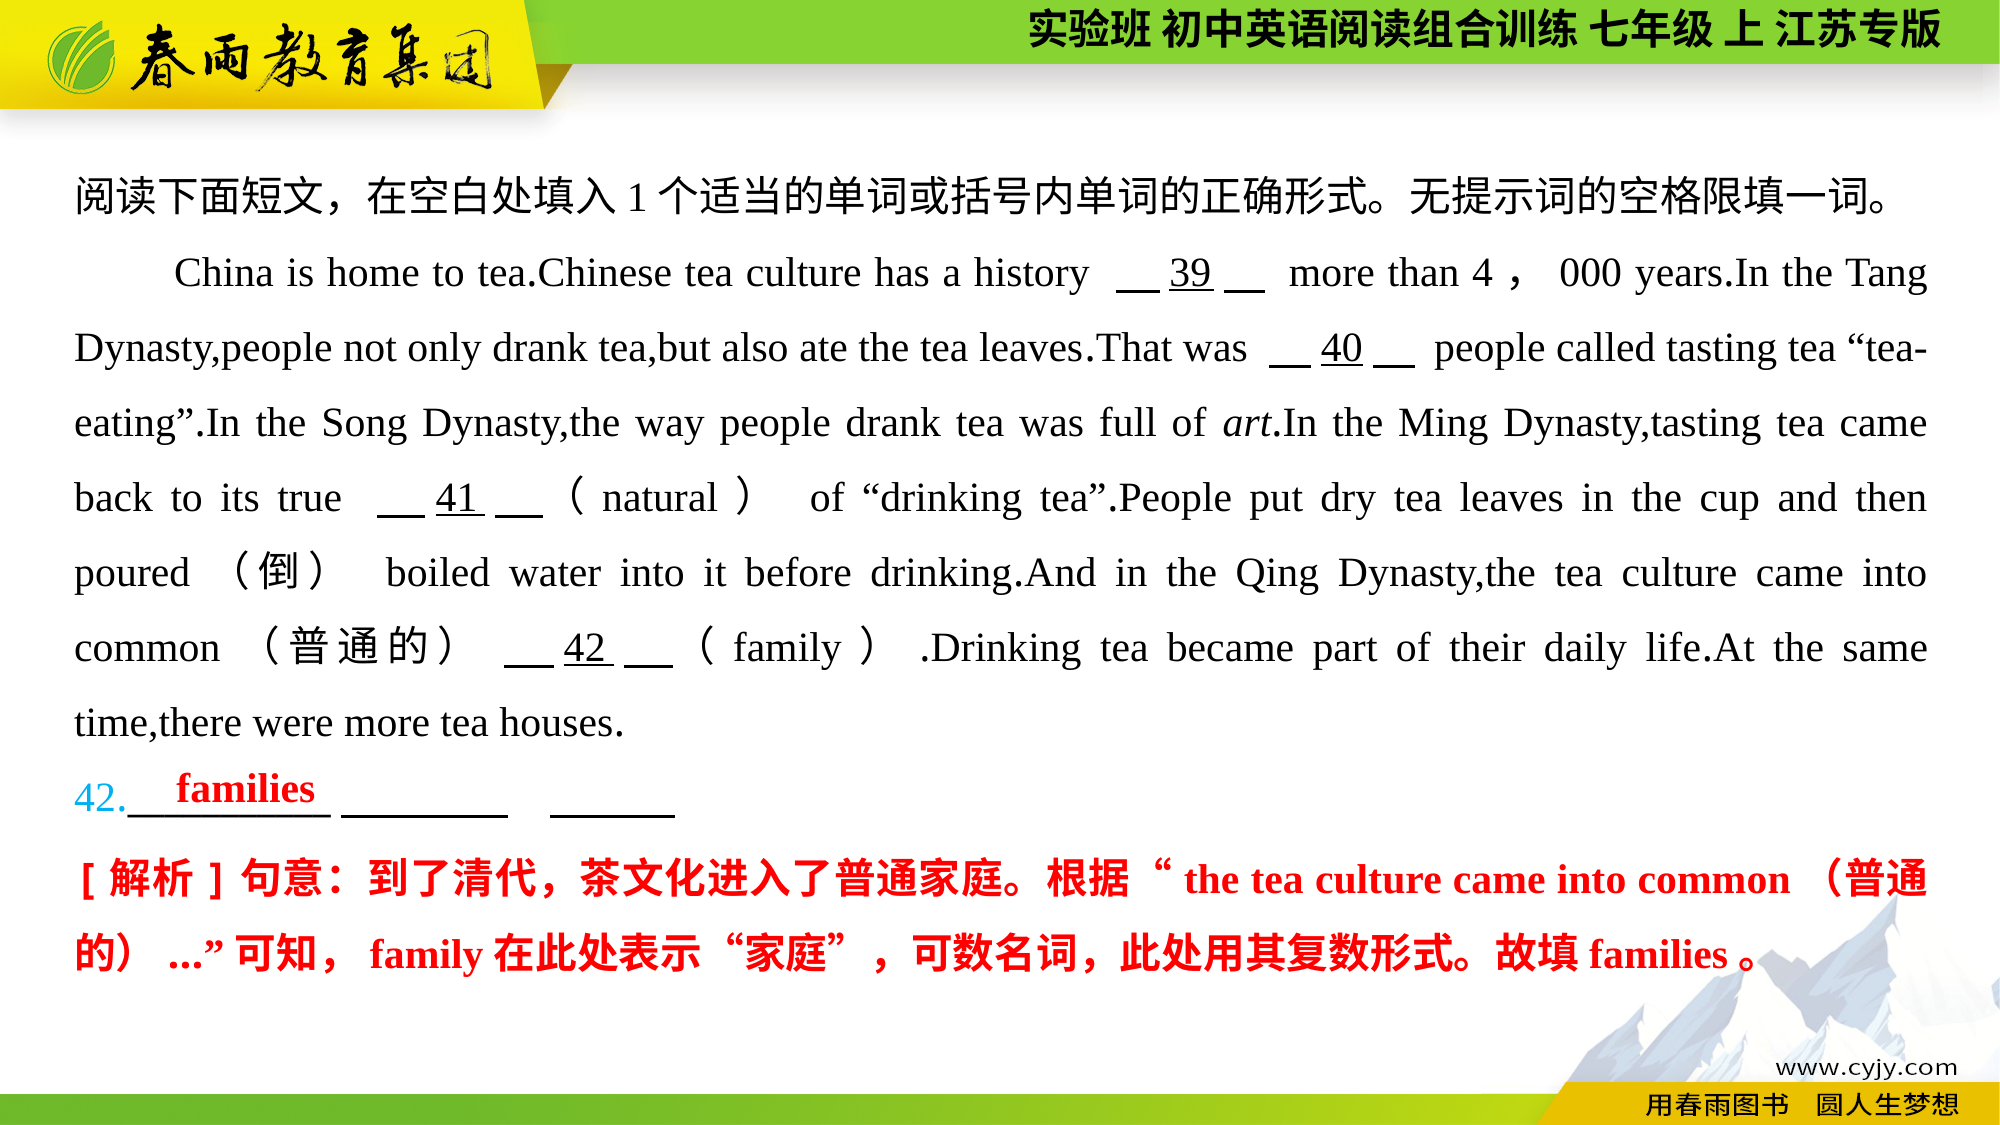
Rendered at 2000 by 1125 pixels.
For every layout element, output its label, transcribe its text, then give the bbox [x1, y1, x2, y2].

list 阅读下面短文，在空白处填入1个适当的单词或括号内单词的正确形式。无提示词的空格限填一词。 China is home to tea.Chinese tea culture has a history 39 more than 4，000 years.In the Tang Dynasty,people not only drank tea,but also ate the tea leaves.That was 40 people called tasting tea “tea-eating”.In the Song Dynasty,the way people drank tea was full of art.In the Ming Dynasty,tasting tea came back to its true 41 （natural） of “drinking tea”.People put dry tea leaves in the cup and then poured（倒） boiled water into it before drinking.And in the Qing Dynasty,the tea culture came into common（普通的） 42 （family）.Drinking tea became part of their daily life.At the same time,there were more tea houses. 42.___________ [59, 137, 1944, 818]
picture [0, 0, 2000, 1125]
text_box families [161, 753, 331, 818]
text_box [解析]句意：到了清代，茶文化进入了普通家庭。根据“the tea culture came into common（普通的）...”可知，family在此处表示“家庭”，可数名词，此处用其复数形式。故填families。 [59, 818, 1944, 984]
